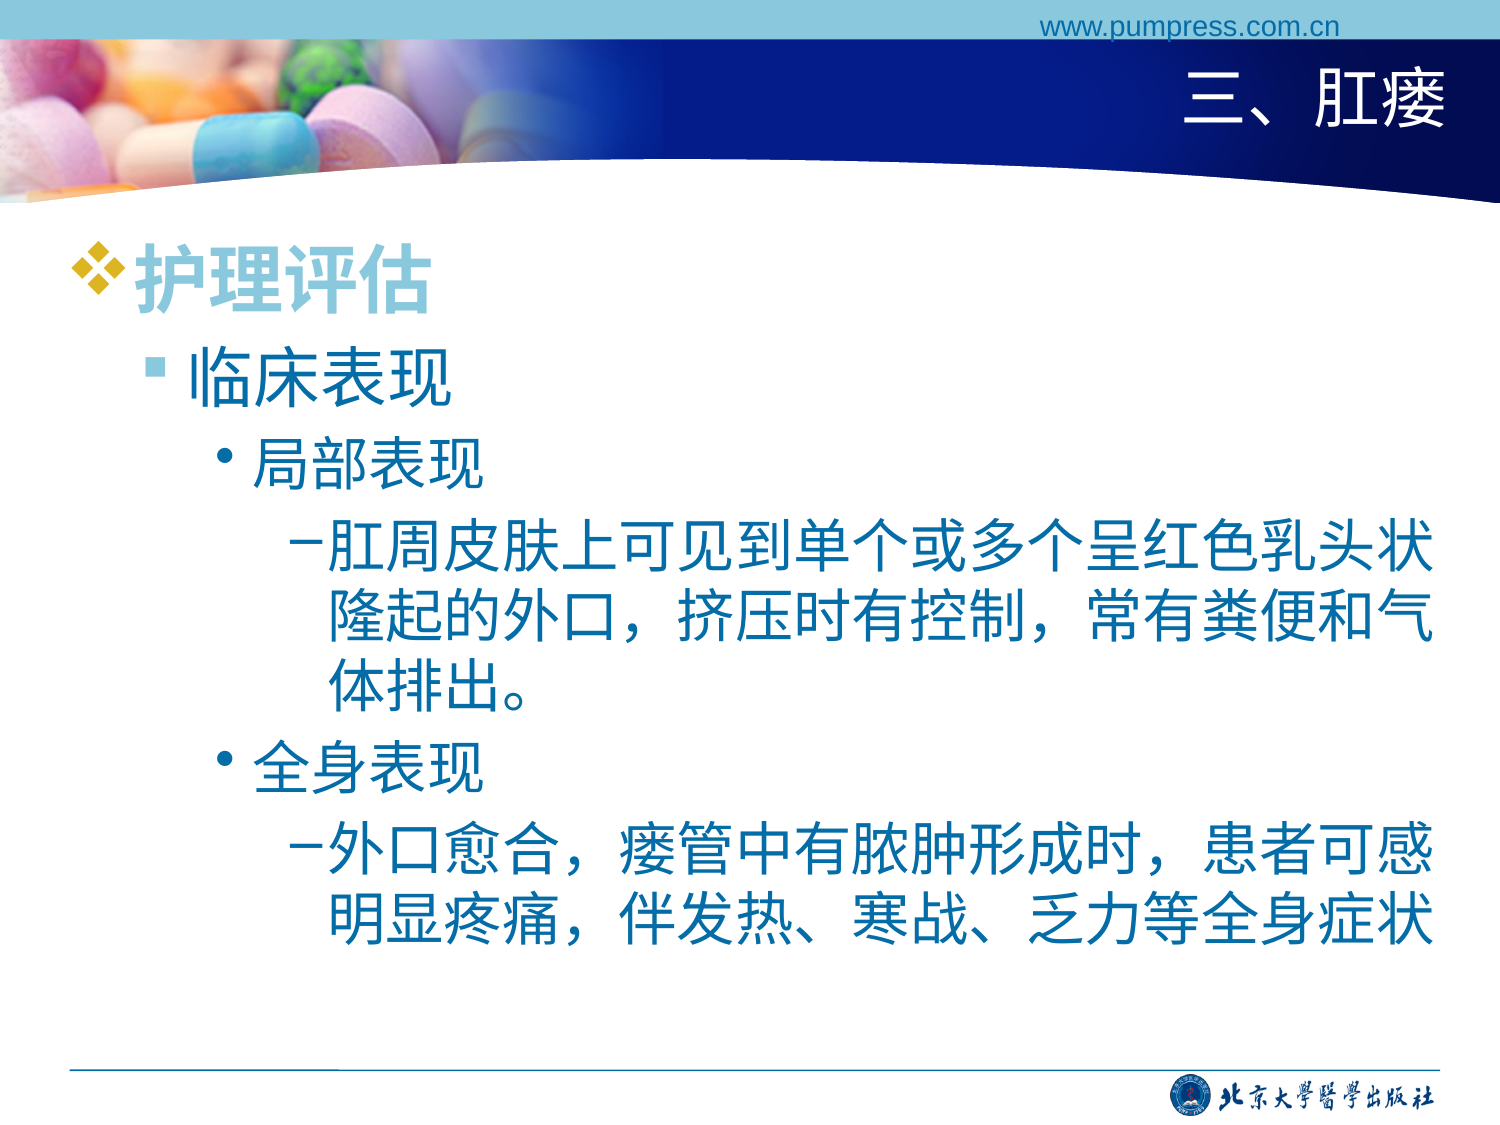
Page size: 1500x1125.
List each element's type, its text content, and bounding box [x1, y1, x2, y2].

list 护理评估 临床表现 局部表现 肛周皮肤上可见到单个或多个呈红色乳头状隆起的外口，挤压时有控制，常有粪便和气体排出。 全身表现 外口愈合，瘘管中有脓肿形成时，患者可感明显疼痛，伴发热、寒战、乏力等全身症状 [49, 224, 1500, 1026]
picture [1170, 1074, 1436, 1118]
slide_number www.pumpress.com.cn [1025, 0, 1463, 38]
picture [0, 40, 1500, 203]
title 三、肛瘘 [137, 49, 1463, 143]
